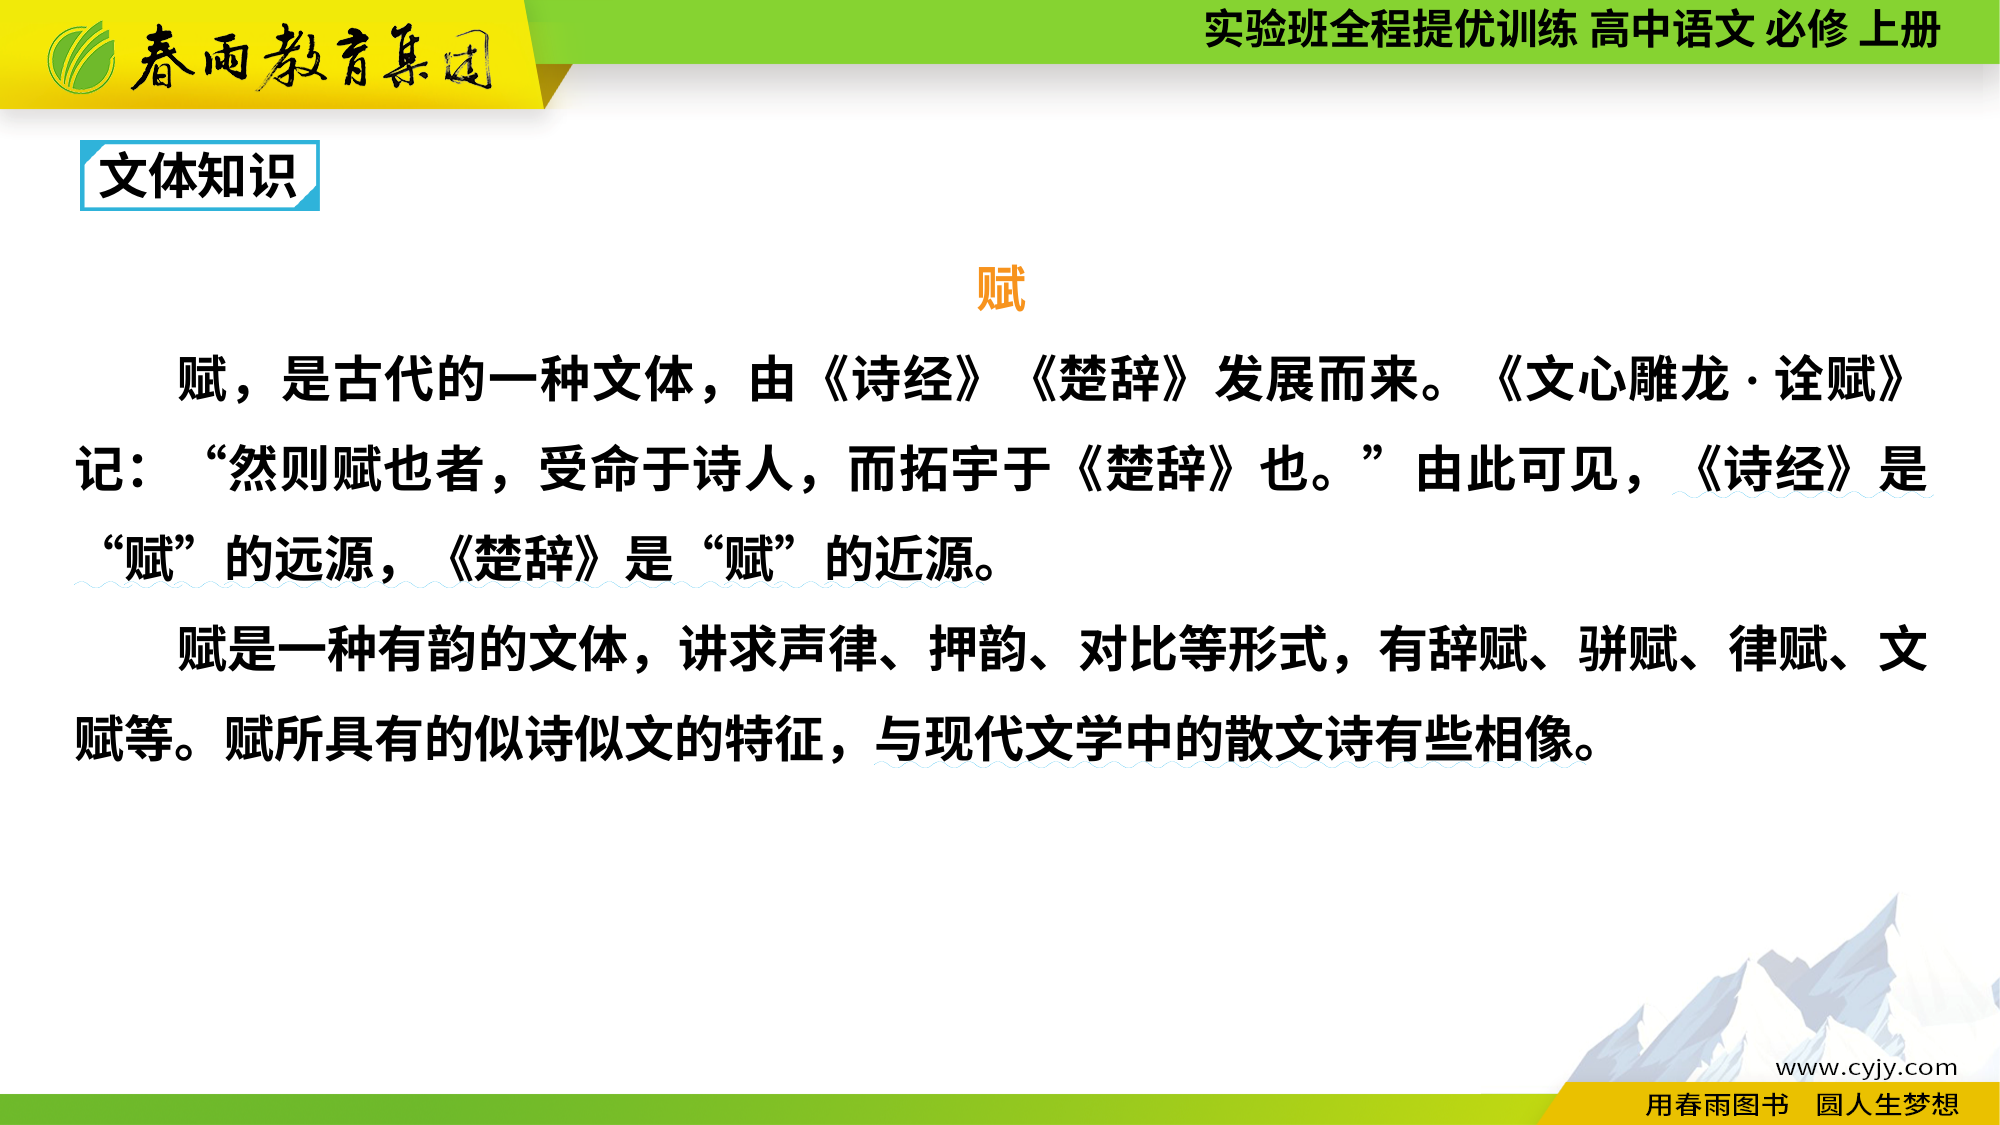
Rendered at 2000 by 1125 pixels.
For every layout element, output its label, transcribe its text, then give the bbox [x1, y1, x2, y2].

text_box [79, 136, 320, 214]
list 赋 赋，是古代的一种文体，由《诗经》《楚辞》发展而来。《文心雕龙·诠赋》记：“然则赋也者，受命于诗人，而拓宇于《楚辞》也。”由此可见，《诗经》是“赋”的远源，《楚辞》是“赋”的近源。 赋是一种有韵的文体，讲求声律、押韵、对比等形式，有辞赋、骈赋、律赋、文赋等。赋所具有的似诗似文的特征，与现代文学中的散文诗有些相像。 [59, 219, 1944, 781]
picture [0, 0, 2000, 1125]
